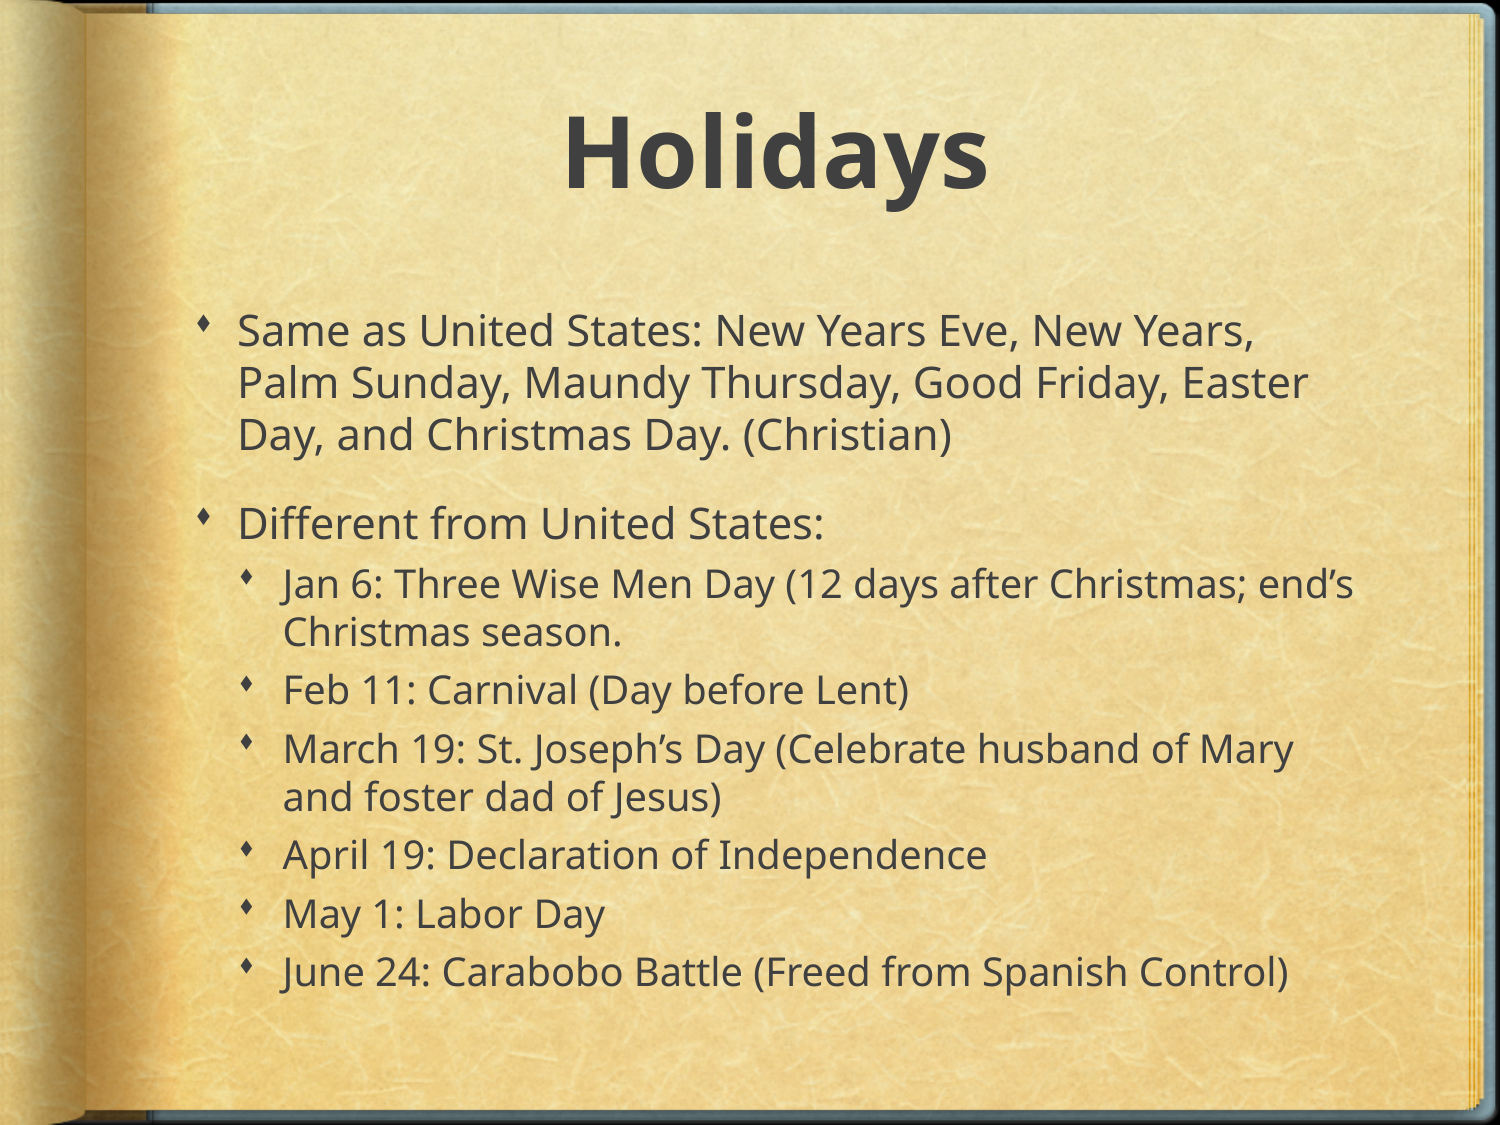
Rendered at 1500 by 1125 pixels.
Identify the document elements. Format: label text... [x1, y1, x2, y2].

list Same as United States: New Years Eve, New Years, Palm Sunday, Maundy Thursday, Good Friday, Easter Day, and Christmas Day. (Christian) Different from United States: Jan 6: Three Wise Men Day (12 days after Christmas; end’s Christmas season. Feb 11: Carnival (Day before Lent) March 19: St. Joseph’s Day (Celebrate husband of Mary and foster dad of Jesus) April 19: Declaration of Independence May 1: Labor Day June 24: Carabobo Battle (Freed from Spanish Control) [178, 295, 1372, 1005]
picture [0, 0, 1500, 1125]
title Holidays [178, 45, 1372, 265]
